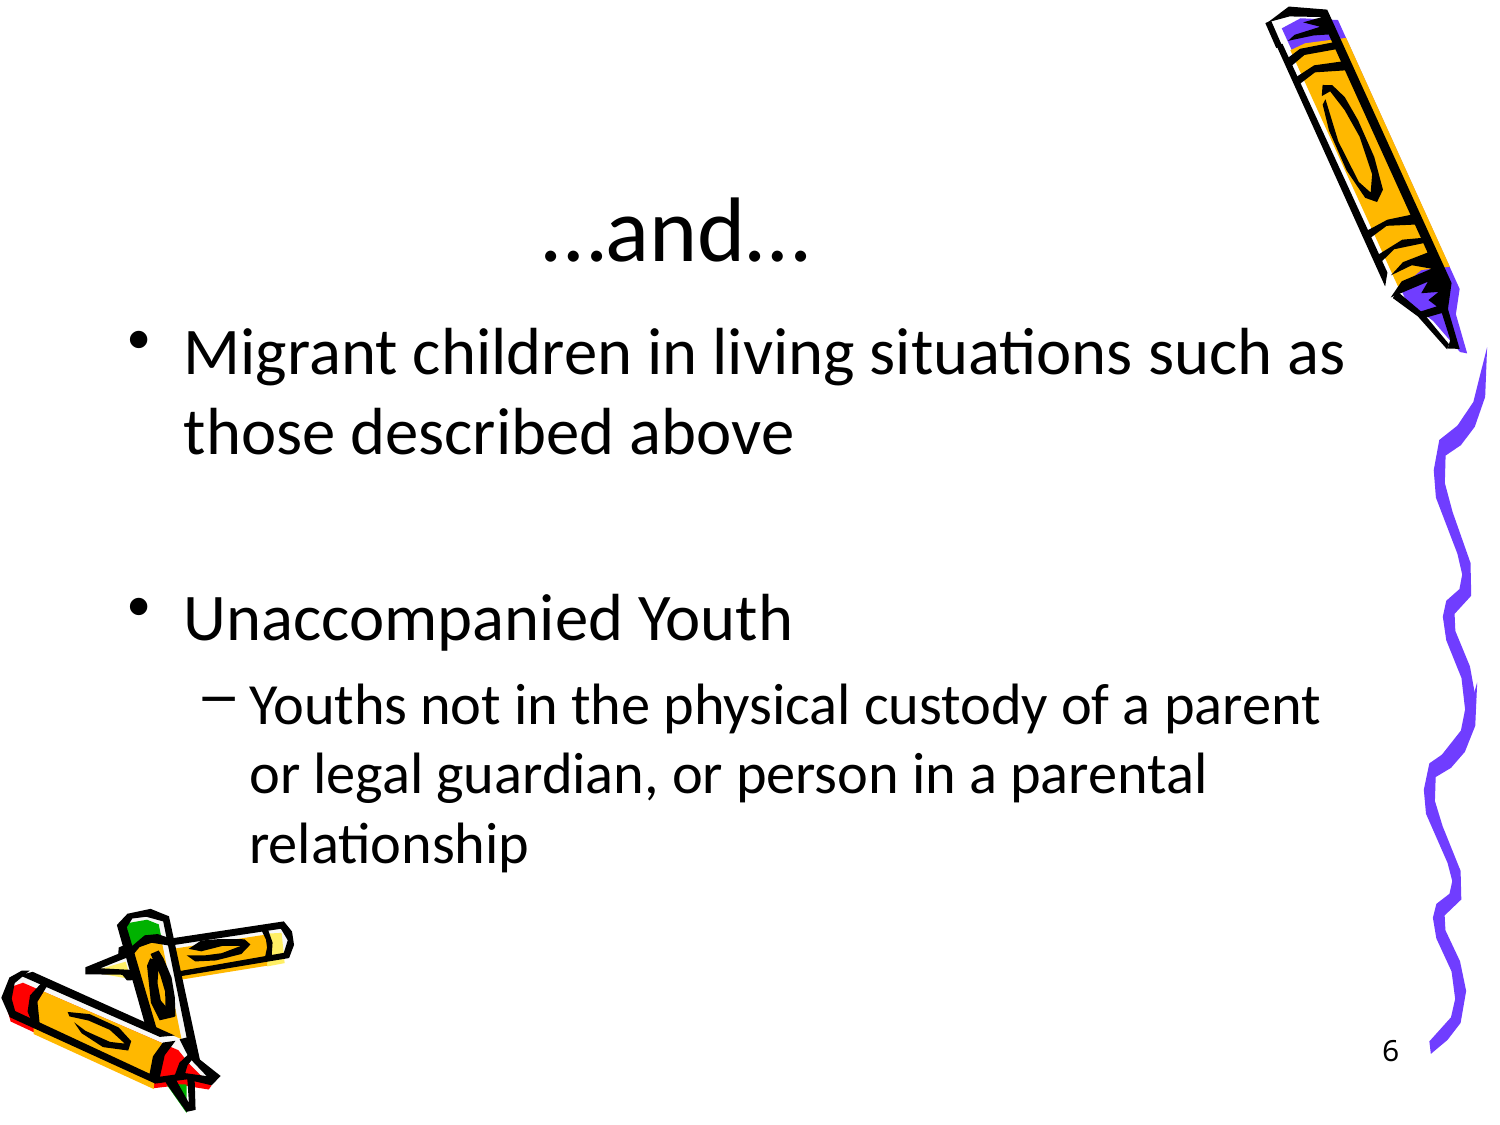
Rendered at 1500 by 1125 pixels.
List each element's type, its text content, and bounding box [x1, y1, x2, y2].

slide_number 6 [1101, 1024, 1415, 1101]
list Migrant children in living situations such as those described above Unaccompanied Youth Youths not in the physical custody of a parent or legal guardian, or person in a parental relationship [112, 299, 1376, 901]
title …and… [112, 24, 1240, 288]
